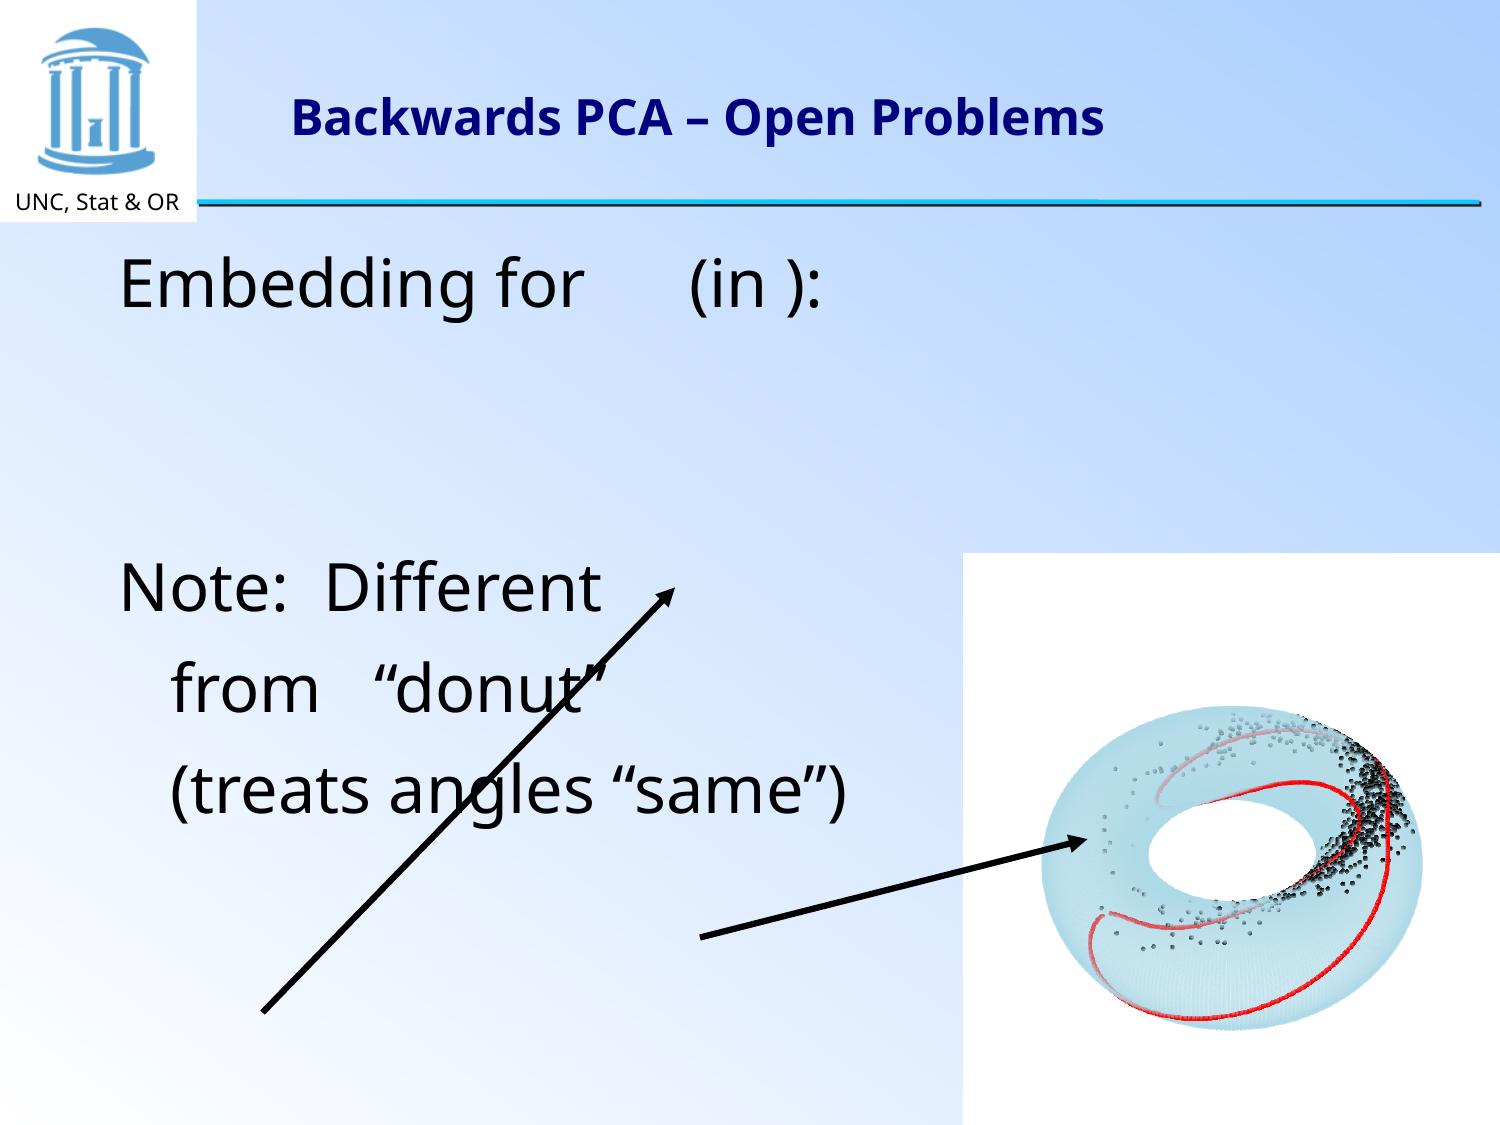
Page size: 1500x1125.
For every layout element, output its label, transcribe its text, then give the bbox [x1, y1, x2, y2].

title Backwards PCA – Open Problems [275, 75, 1448, 156]
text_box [262, 587, 676, 1013]
picture [14, 7, 189, 189]
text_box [699, 838, 1088, 938]
picture [962, 552, 1500, 1125]
